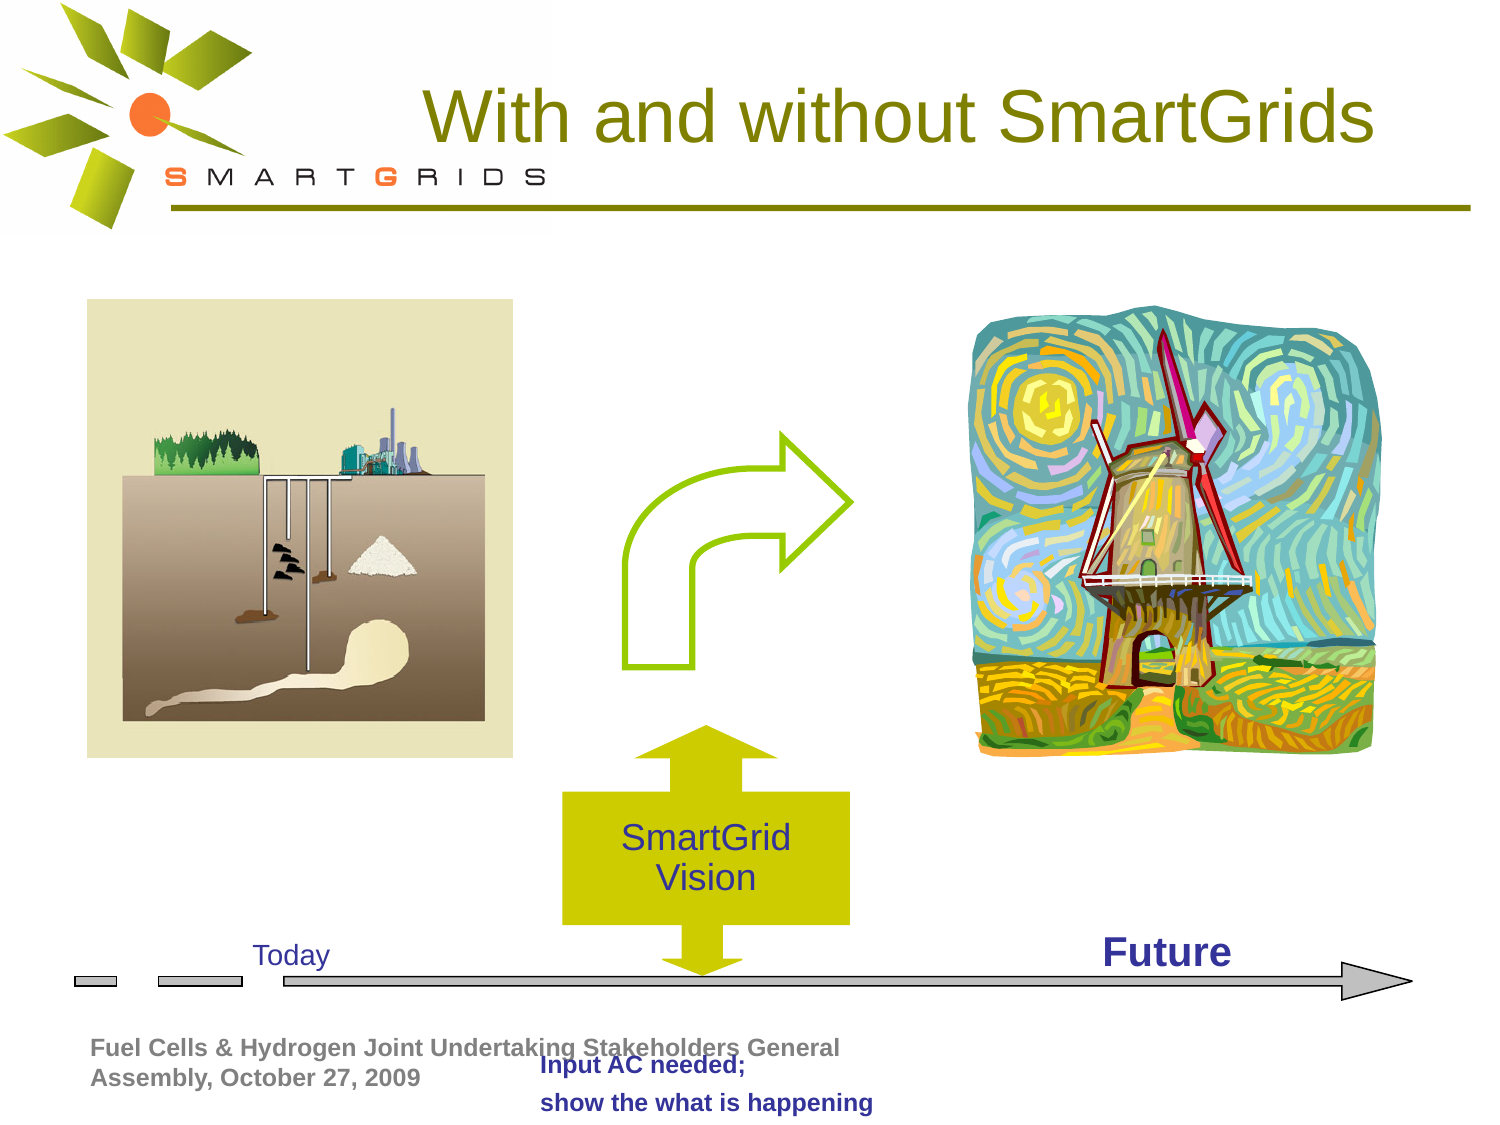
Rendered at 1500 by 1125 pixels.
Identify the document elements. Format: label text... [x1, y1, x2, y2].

text_box SmartGrid Vision [562, 725, 850, 926]
text_box [74, 976, 117, 986]
text_box Today [237, 924, 388, 979]
title With and without SmartGrids [349, 49, 1451, 176]
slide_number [74, 1024, 987, 1103]
picture [87, 299, 513, 758]
text_box [662, 912, 743, 975]
text_box [158, 976, 243, 986]
text_box Future [1087, 912, 1275, 976]
text_box Input AC needed; show the what is happening [525, 1037, 890, 1124]
text_box [624, 437, 850, 668]
text_box [283, 962, 1413, 1000]
picture [962, 299, 1388, 763]
text_box [674, 562, 809, 705]
